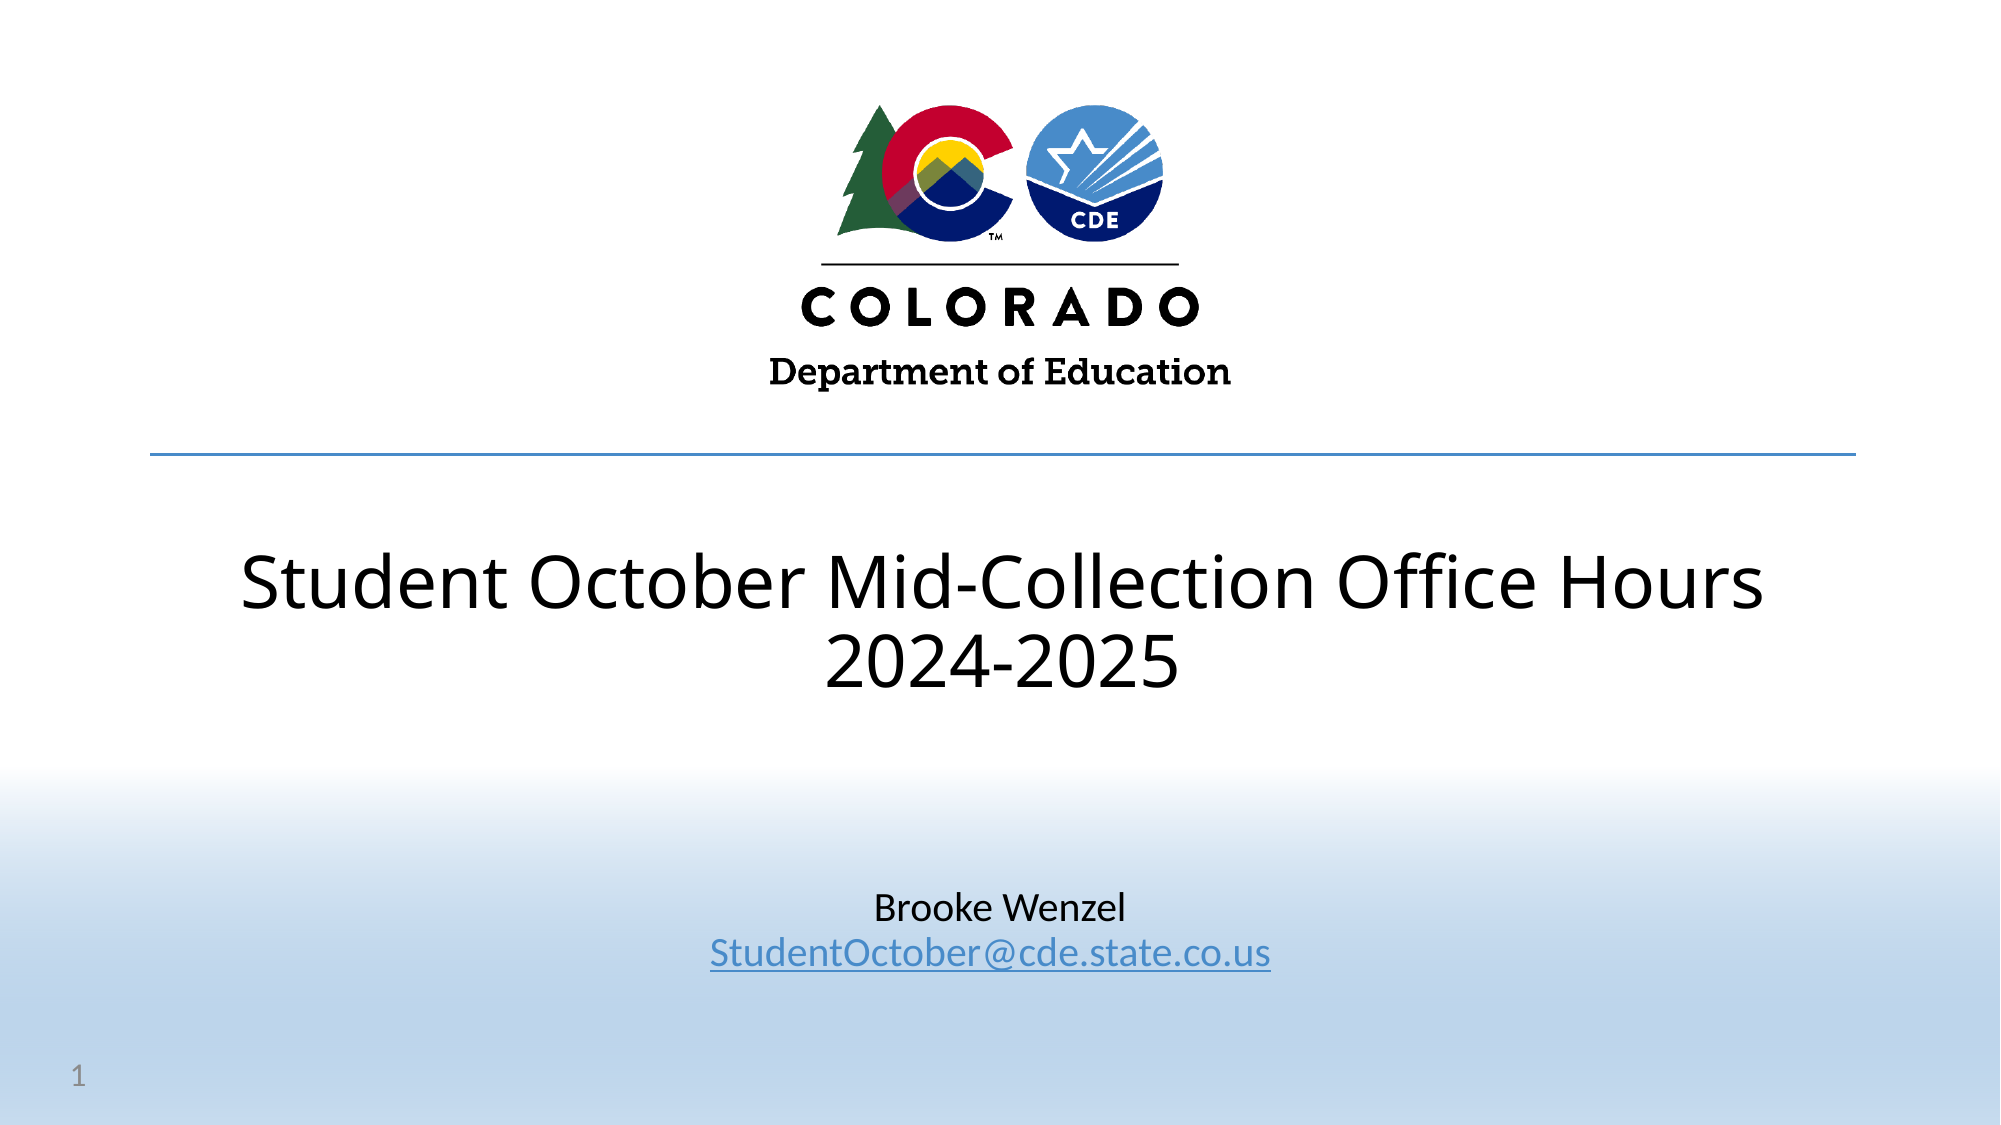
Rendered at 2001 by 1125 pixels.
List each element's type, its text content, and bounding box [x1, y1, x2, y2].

title Student October Mid-Collection Office Hours 2024-2025 [150, 545, 1857, 705]
slide_number 1 [54, 1042, 505, 1103]
text_box Brooke Wenzel StudentOctober@cde.state.co.us [150, 807, 1850, 1008]
picture [768, 103, 1232, 393]
